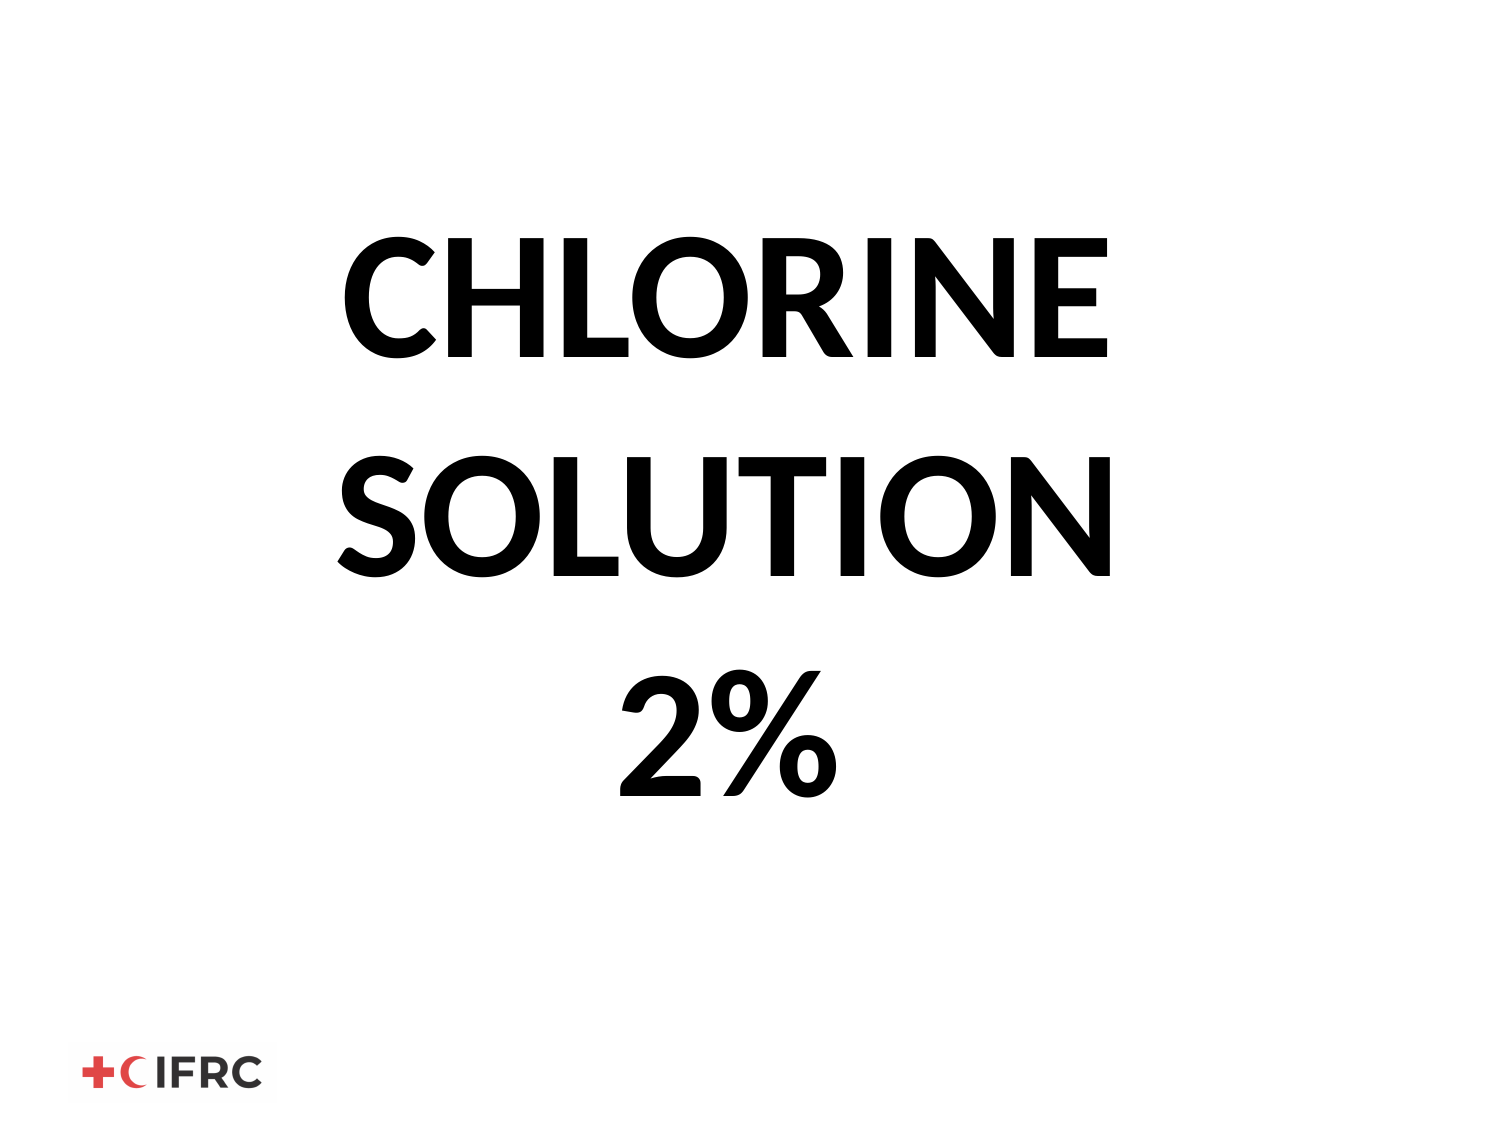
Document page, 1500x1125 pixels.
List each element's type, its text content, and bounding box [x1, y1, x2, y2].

picture [68, 1042, 277, 1103]
title CHLORINE SOLUTION 2% [53, 349, 1404, 538]
